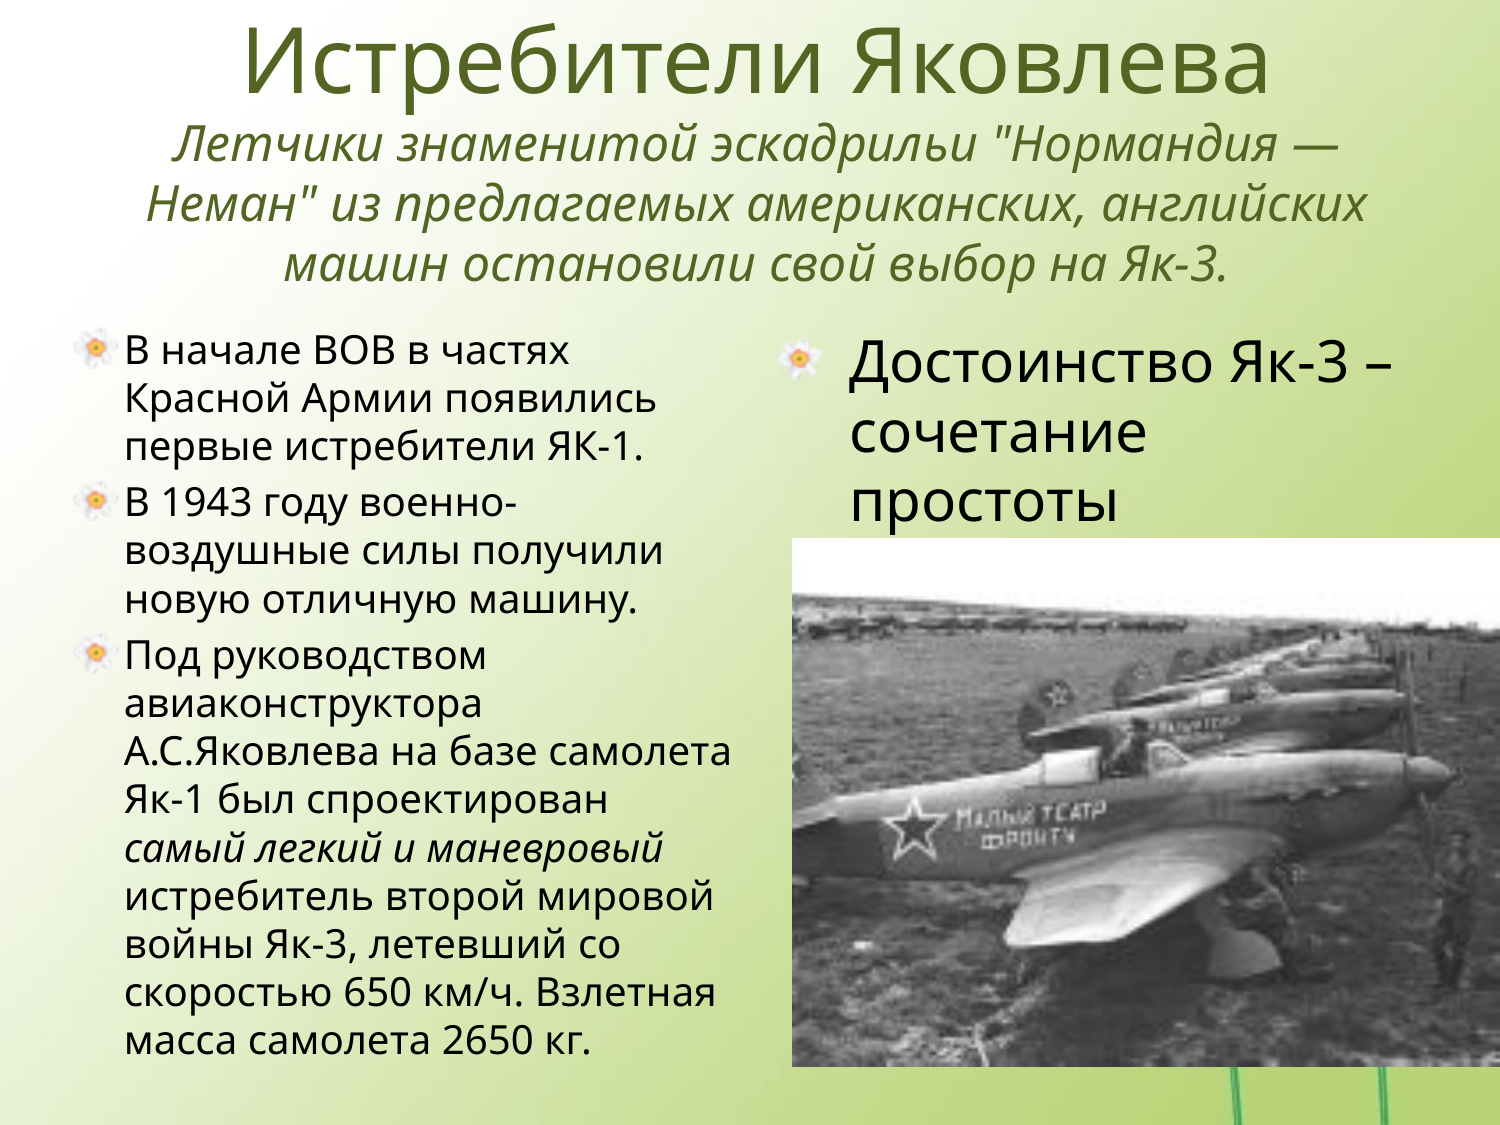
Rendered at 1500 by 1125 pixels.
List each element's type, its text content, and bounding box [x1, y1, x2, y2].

picture [73, 327, 119, 369]
picture [73, 480, 119, 521]
title Истребители Яковлева Летчики знаменитой эскадрильи "Нормандия — Неман" из предлагаемых американских, английских машин остановили свой выбор на Як-3. [82, 58, 1432, 295]
list Достоинство Як-3 – сочетание простоты пилотирования с мощным вооружением [761, 316, 1425, 1029]
picture [73, 632, 119, 674]
list В начале ВОВ в частях Красной Армии появились первые истребители ЯК-1. В 1943 году военно-воздушные силы получили новую отличную машину. Под руководством авиаконструктора А.С.Яковлева на базе самолета Як-1 был спроектирован самый легкий и маневровый истребитель второй мировой войны Як-3, летевший со скоростью 650 км/ч. Взлетная масса самолета 2650 кг. [58, 316, 750, 1125]
picture [0, 0, 1500, 1125]
